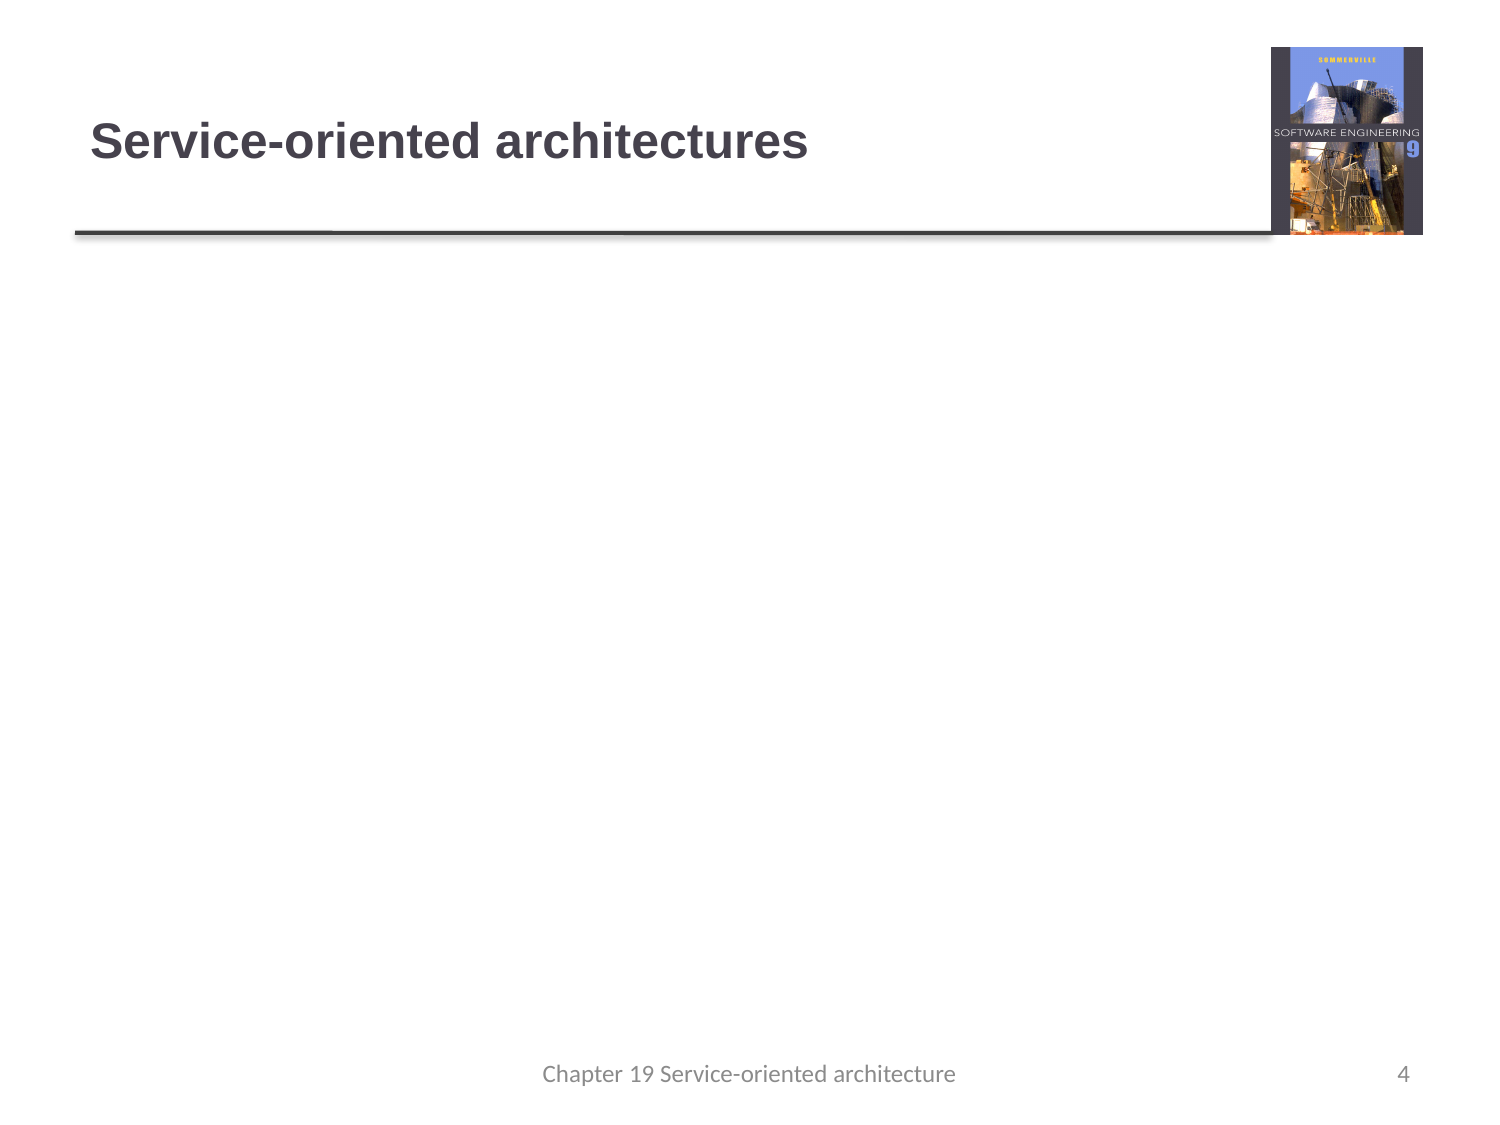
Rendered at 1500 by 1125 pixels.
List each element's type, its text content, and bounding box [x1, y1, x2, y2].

footer Chapter 19 Service-oriented architecture [512, 1042, 988, 1103]
picture [1272, 47, 1423, 235]
slide_number 4 [1074, 1042, 1425, 1103]
title Service-oriented architectures [74, 44, 1272, 233]
